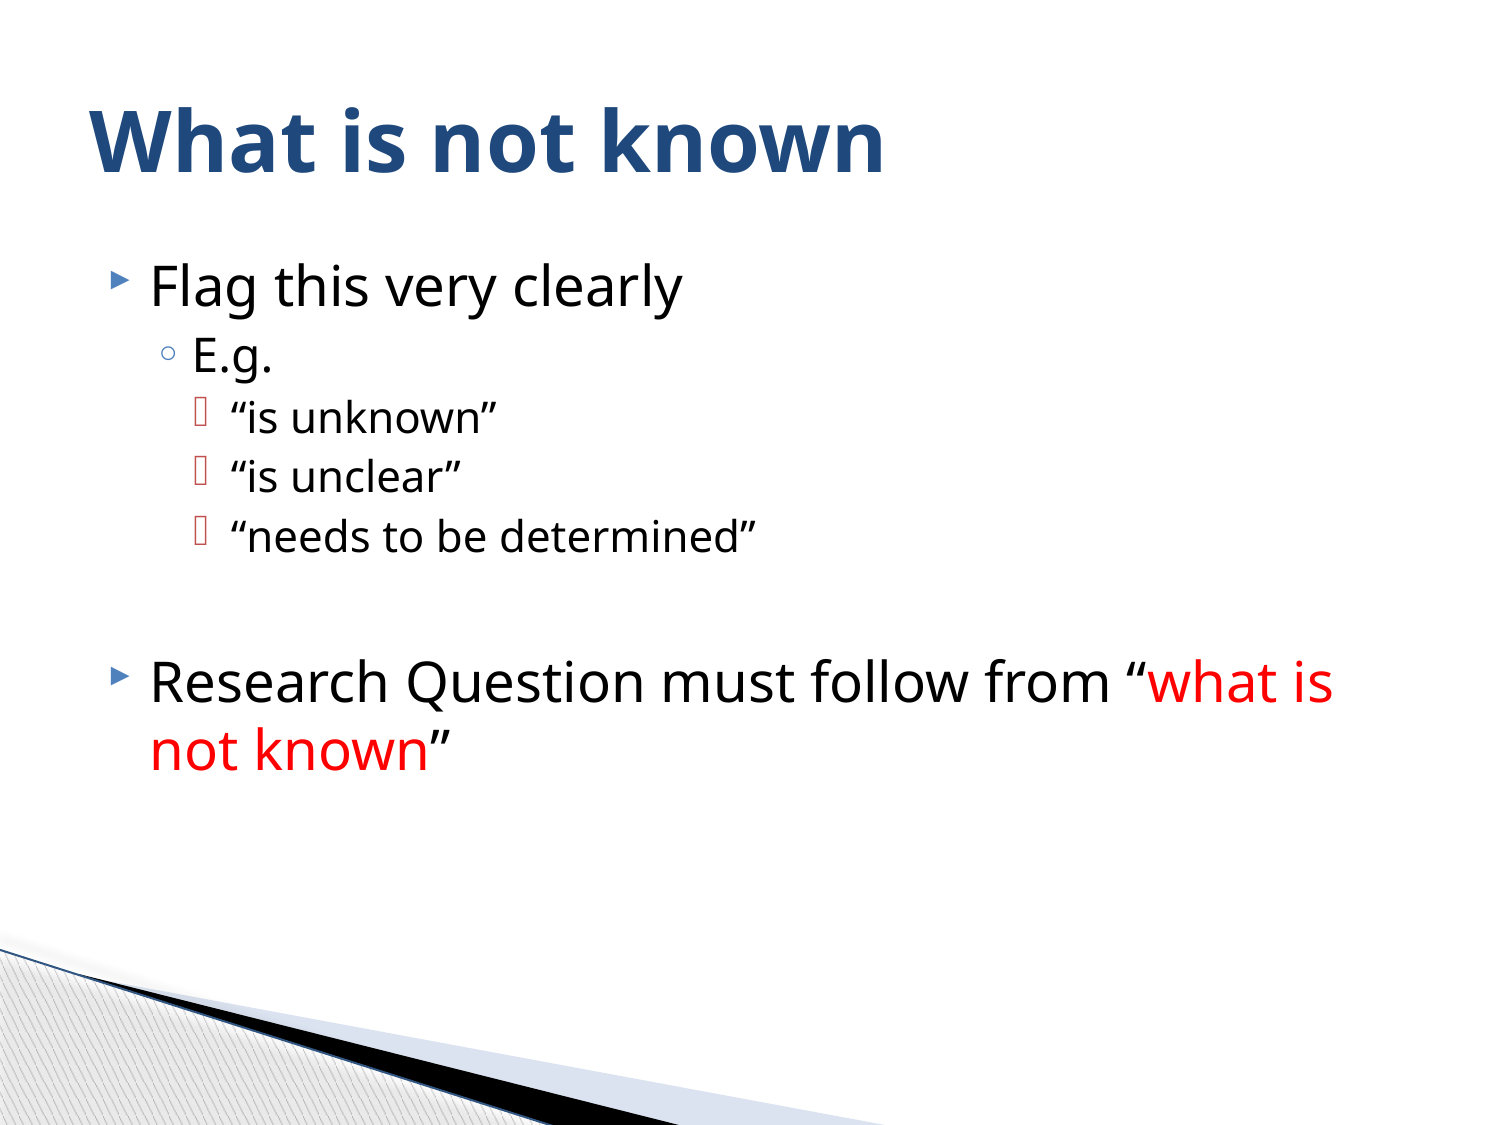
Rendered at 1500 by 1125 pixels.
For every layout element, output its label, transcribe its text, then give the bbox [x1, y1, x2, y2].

title What is not known [75, 45, 1425, 233]
list Flag this very clearly E.g. “is unknown” “is unclear” “needs to be determined” Research Question must follow from “what is not known” [75, 243, 1425, 986]
